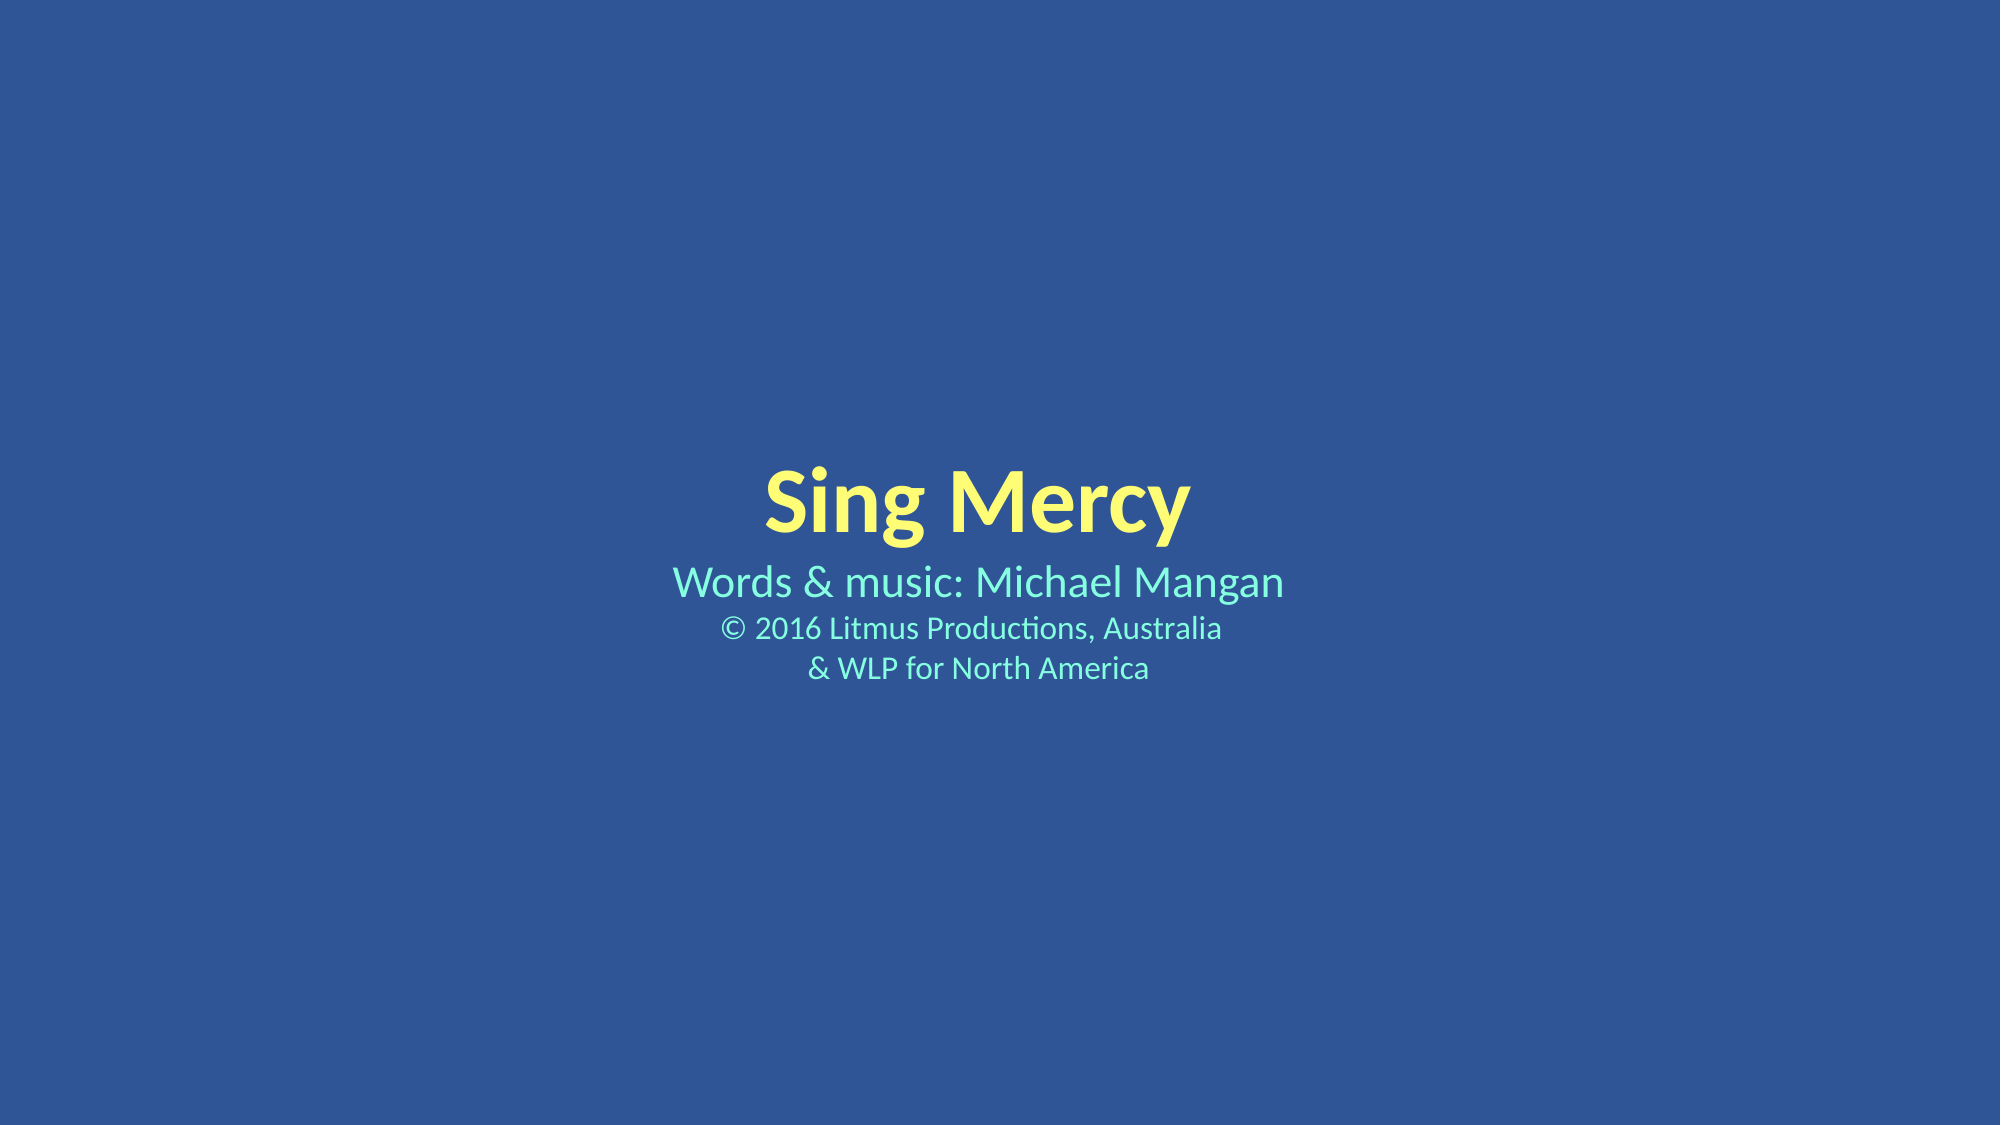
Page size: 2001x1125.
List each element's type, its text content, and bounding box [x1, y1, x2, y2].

text_box Sing Mercy Words & music: Michael Mangan © 2016 Litmus Productions, Australia & WLP for North America [291, 403, 1667, 722]
